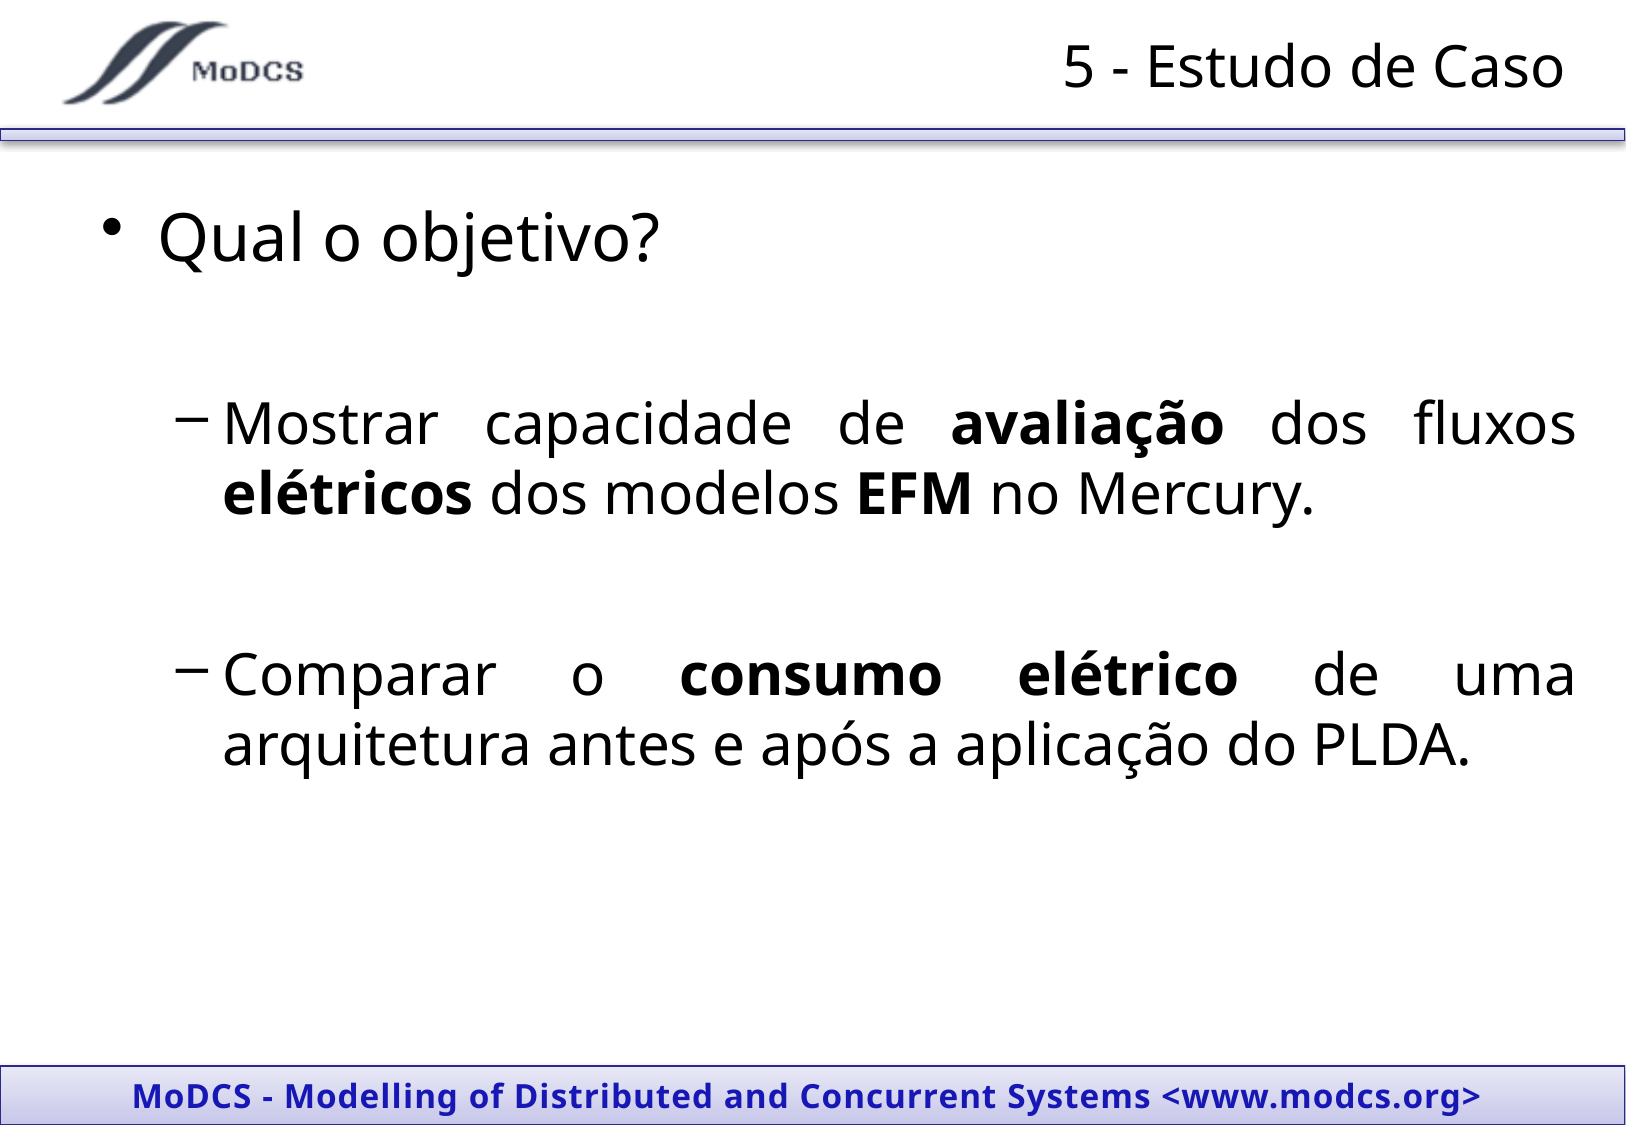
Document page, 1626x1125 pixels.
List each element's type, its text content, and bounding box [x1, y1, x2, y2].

title 5 - Estudo de Caso [390, 0, 1581, 130]
picture [0, 0, 390, 128]
list Qual o objetivo? Mostrar capacidade de avaliação dos fluxos elétricos dos modelos EFM no Mercury. Comparar o consumo elétrico de uma arquitetura antes e após a aplicação do PLDA. [85, 187, 1593, 1036]
